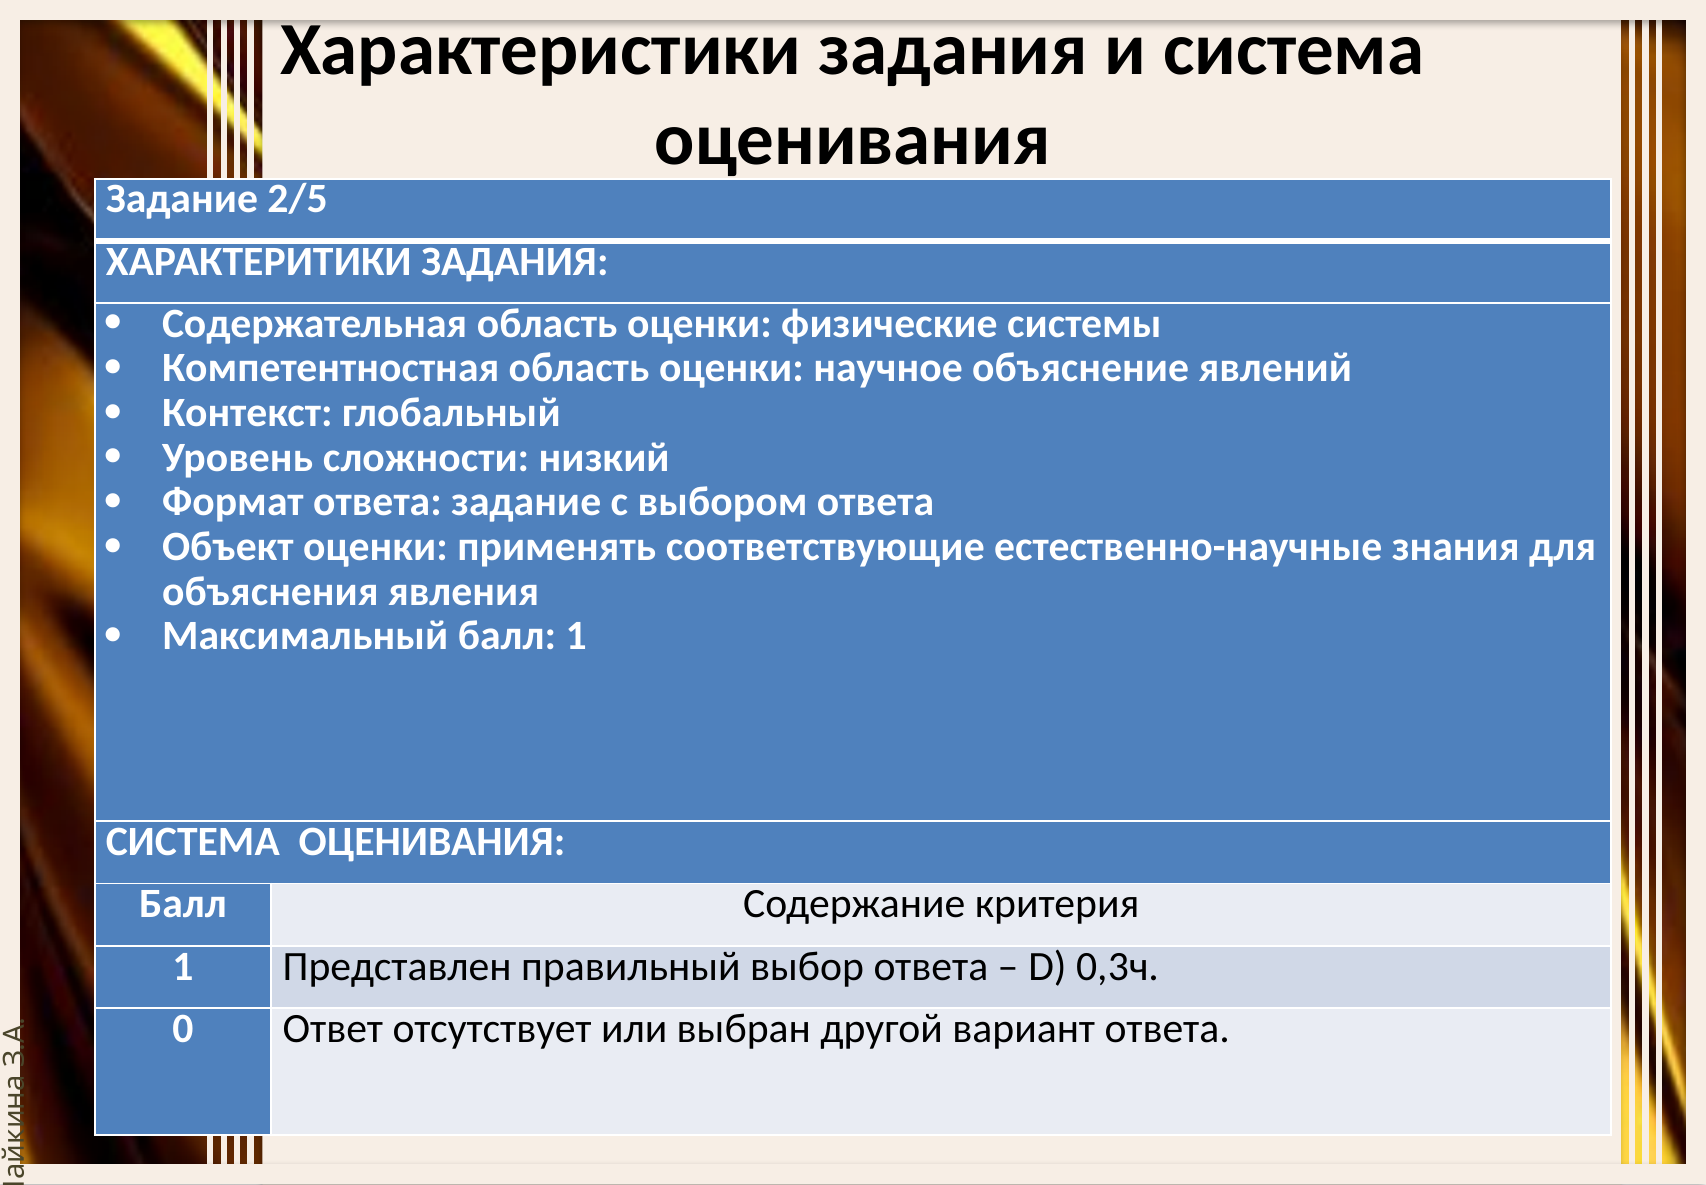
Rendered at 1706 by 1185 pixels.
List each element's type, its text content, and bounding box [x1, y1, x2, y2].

picture [227, 20, 234, 47]
picture [240, 1136, 247, 1164]
picture [213, 20, 221, 47]
table_cell Ответ отсутствует или выбран другой вариант ответа. [272, 1009, 1610, 1134]
table_cell 0 [96, 1009, 270, 1134]
picture [213, 132, 221, 178]
table_cell СИСТЕМА ОЦЕНИВАНИЯ: [96, 822, 1610, 883]
table_cell Представлен правильный выбор ответа – D) 0,3ч. [272, 947, 1610, 1007]
table_cell Балл [96, 884, 270, 945]
picture [240, 20, 247, 47]
picture [1649, 20, 1656, 1164]
table_cell Содержание критерия [272, 884, 1610, 945]
picture [1621, 20, 1629, 1164]
title Характеристики задания и система оценивания [85, 47, 1621, 132]
table_cell ХАРАКТЕРИТИКИ ЗАДАНИЯ: [96, 244, 1610, 302]
picture [254, 132, 262, 178]
picture [254, 20, 262, 47]
picture [1635, 20, 1642, 1164]
picture [240, 132, 247, 178]
table_cell Содержательная область оценки: физические системы Компетентностная область оценки: научное объяснение явлений Контекст: глобальный Уровень сложности: низкий Формат ответа: задание с выбором ответа Объект оценки: применять соответствующие естественно-научные знания для объяснения явления Максимальный балл: 1 [96, 304, 1610, 820]
picture [213, 1136, 221, 1164]
picture [227, 132, 234, 178]
table_cell 1 [96, 947, 270, 1007]
picture [20, 20, 207, 1164]
picture [227, 1136, 234, 1164]
table_header Задание 2/5 [96, 180, 1610, 238]
picture [1662, 20, 1686, 1164]
picture [254, 1136, 262, 1164]
